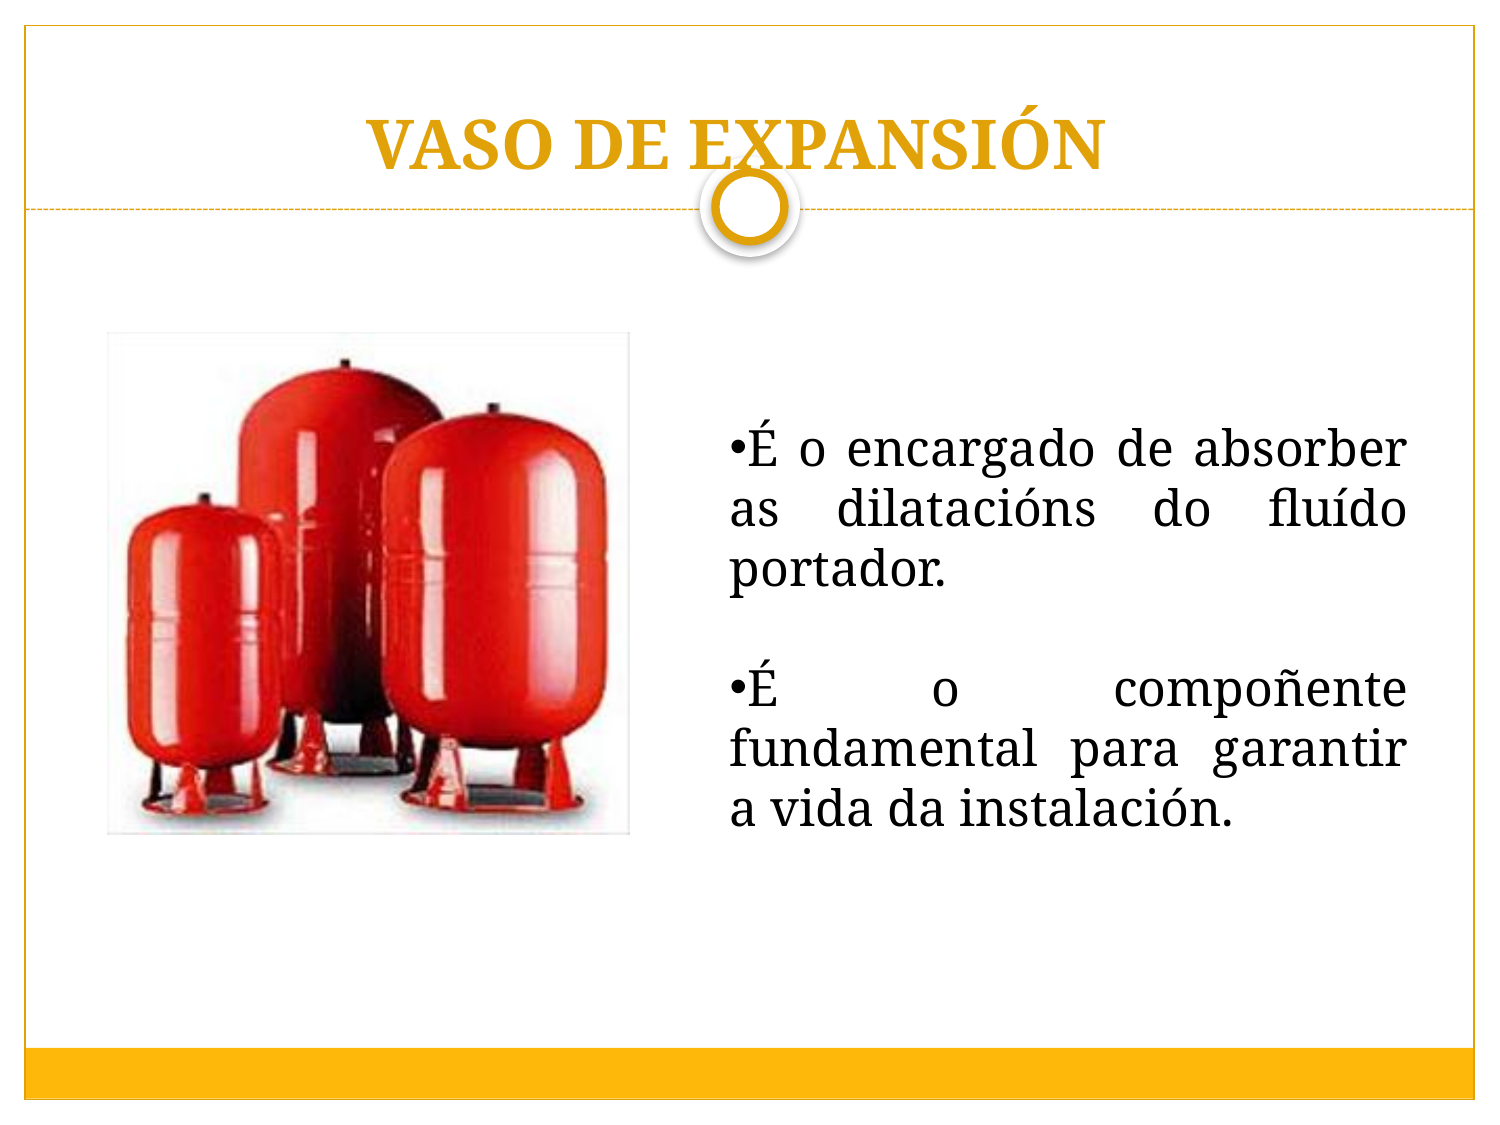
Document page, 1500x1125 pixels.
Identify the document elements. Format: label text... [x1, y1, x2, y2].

title VASO DE EXPANSIÓN [194, 66, 1297, 191]
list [106, 332, 630, 835]
text_box É o encargado de absorber as dilatacións do fluído portador. É o compoñente fundamental para garantir a vida da instalación. [714, 408, 1424, 844]
